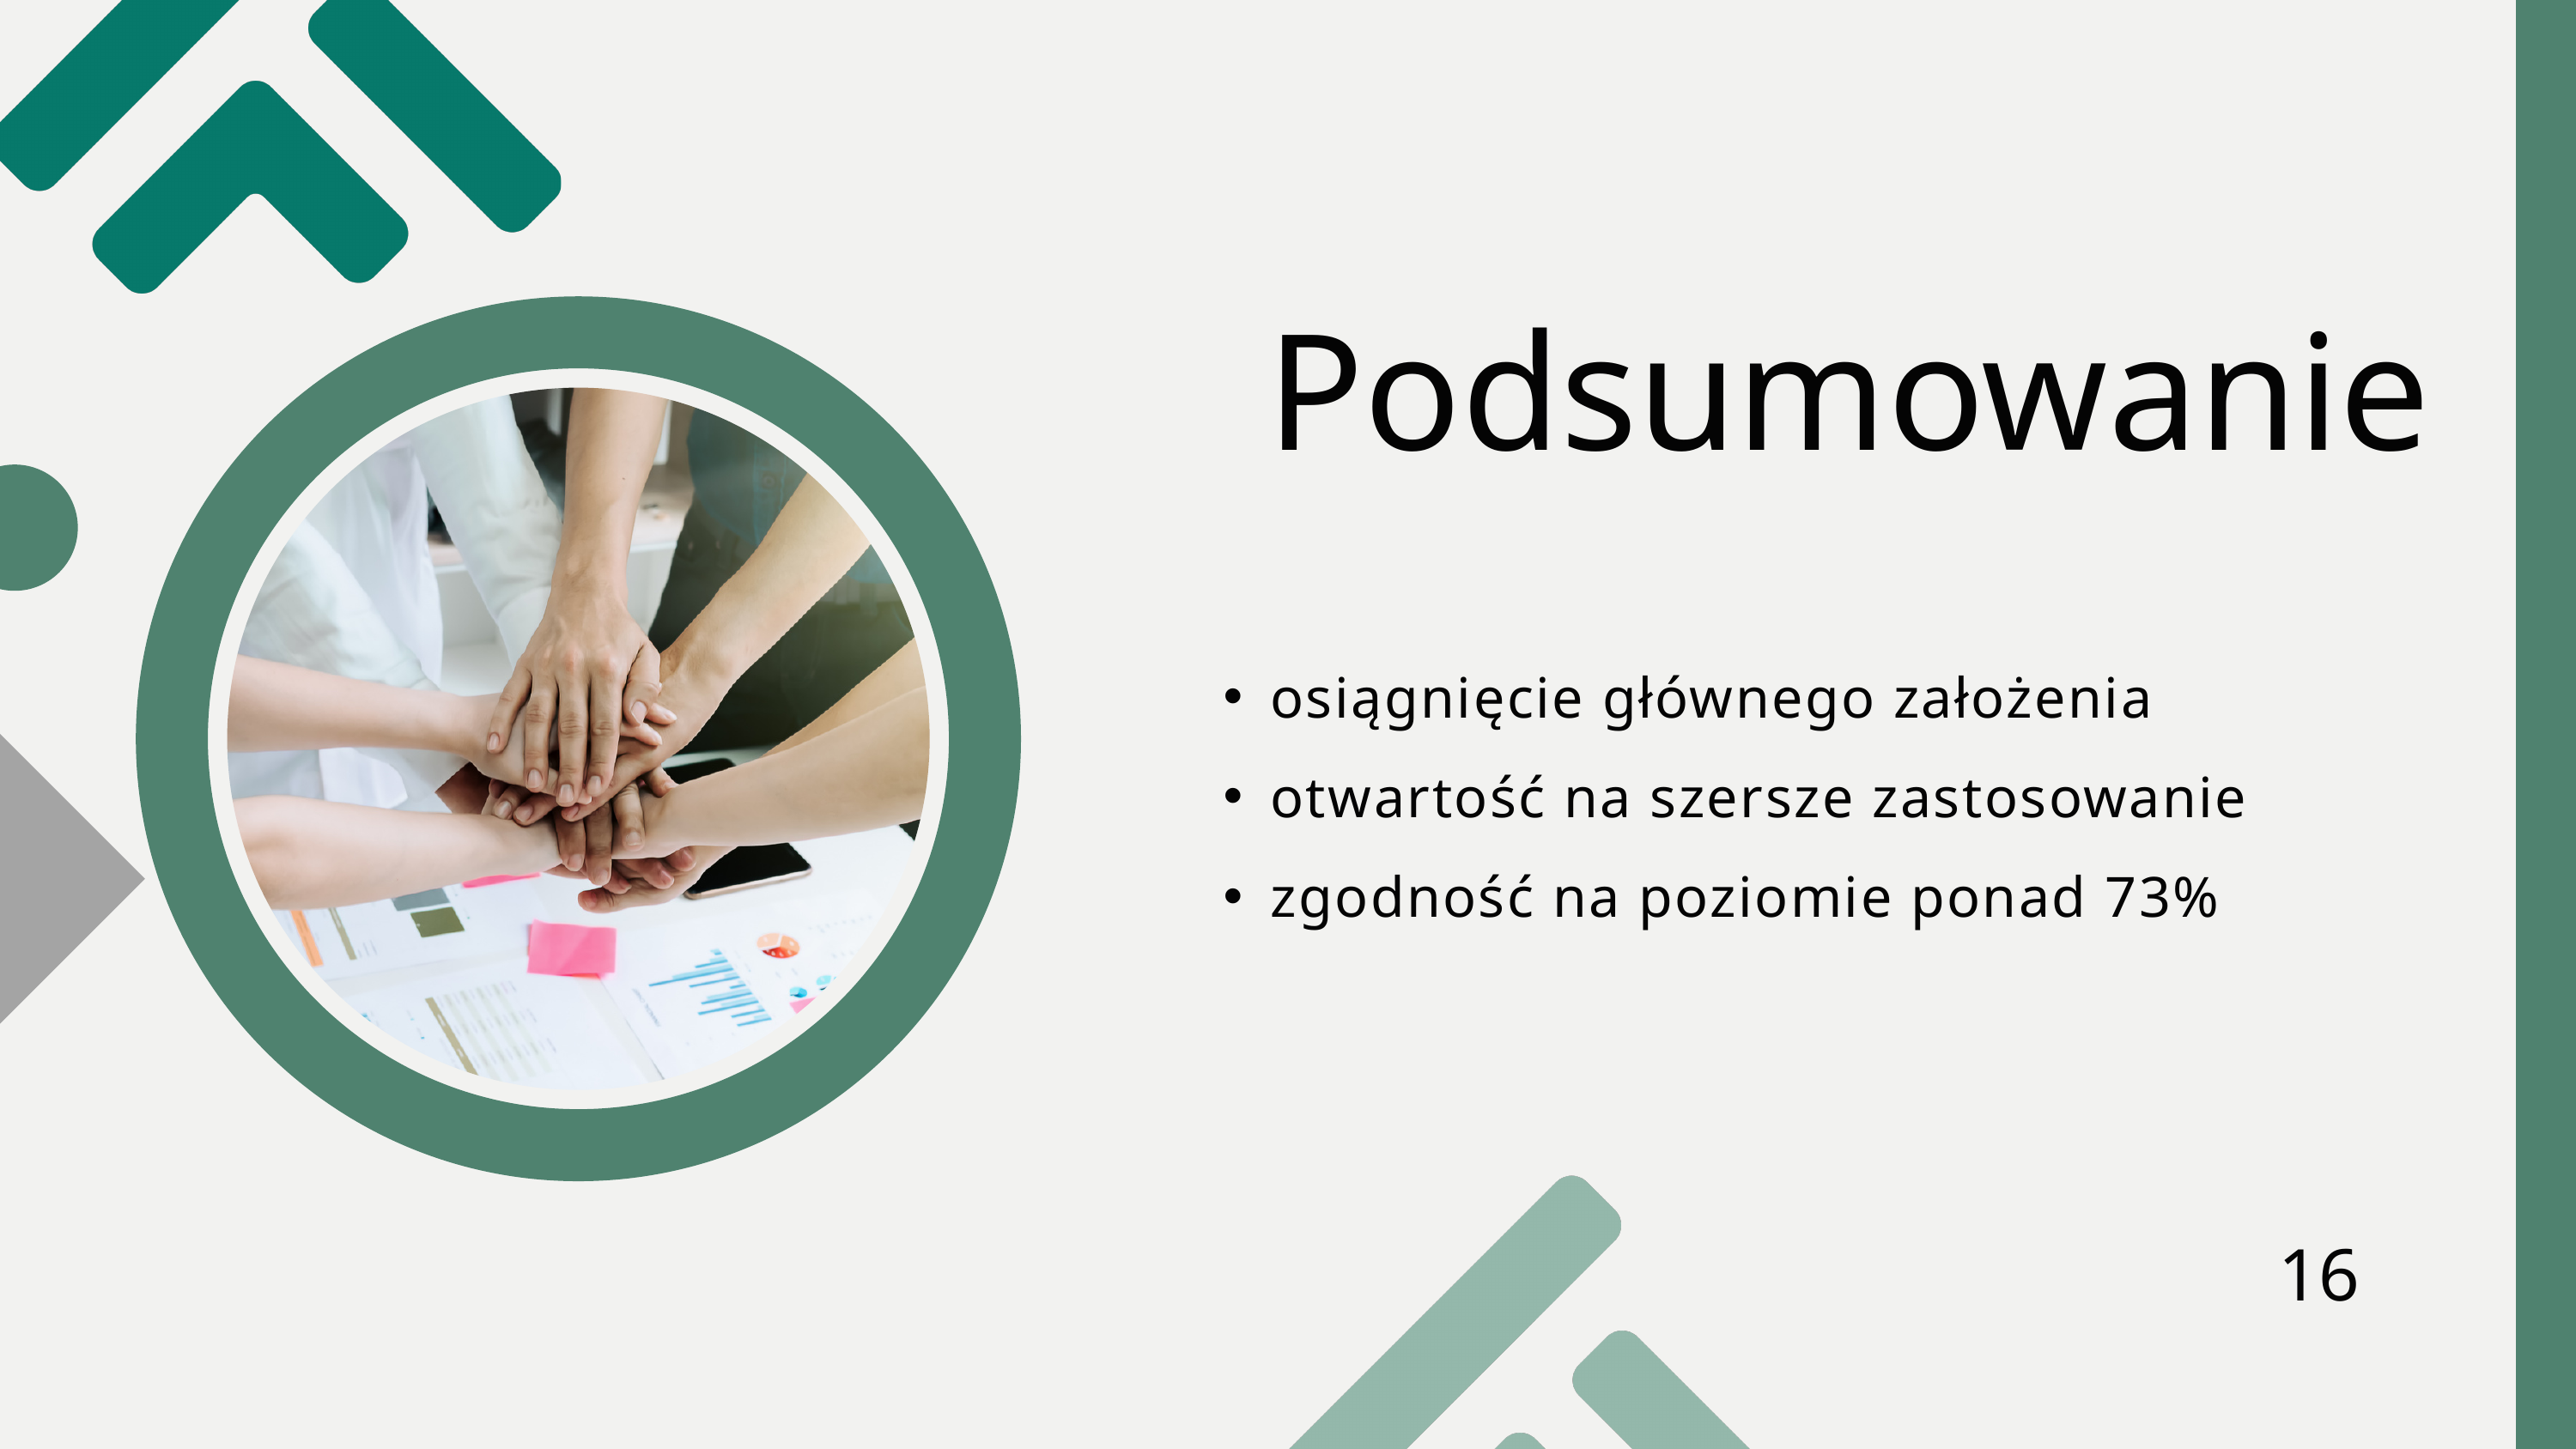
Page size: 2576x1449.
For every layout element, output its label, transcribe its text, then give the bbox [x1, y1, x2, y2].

text_box 16 [2266, 1215, 2372, 1315]
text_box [2515, 0, 2576, 1449]
text_box osiągnięcie głównego założenia otwartość na szersze zastosowanie zgodność na poziomie ponad 73% [1176, 628, 2352, 929]
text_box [135, 295, 1022, 1182]
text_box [0, 464, 78, 591]
text_box Podsumowanie [1096, 305, 2432, 482]
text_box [0, 661, 131, 1097]
text_box [1254, 1173, 1826, 1449]
text_box [0, 0, 562, 294]
